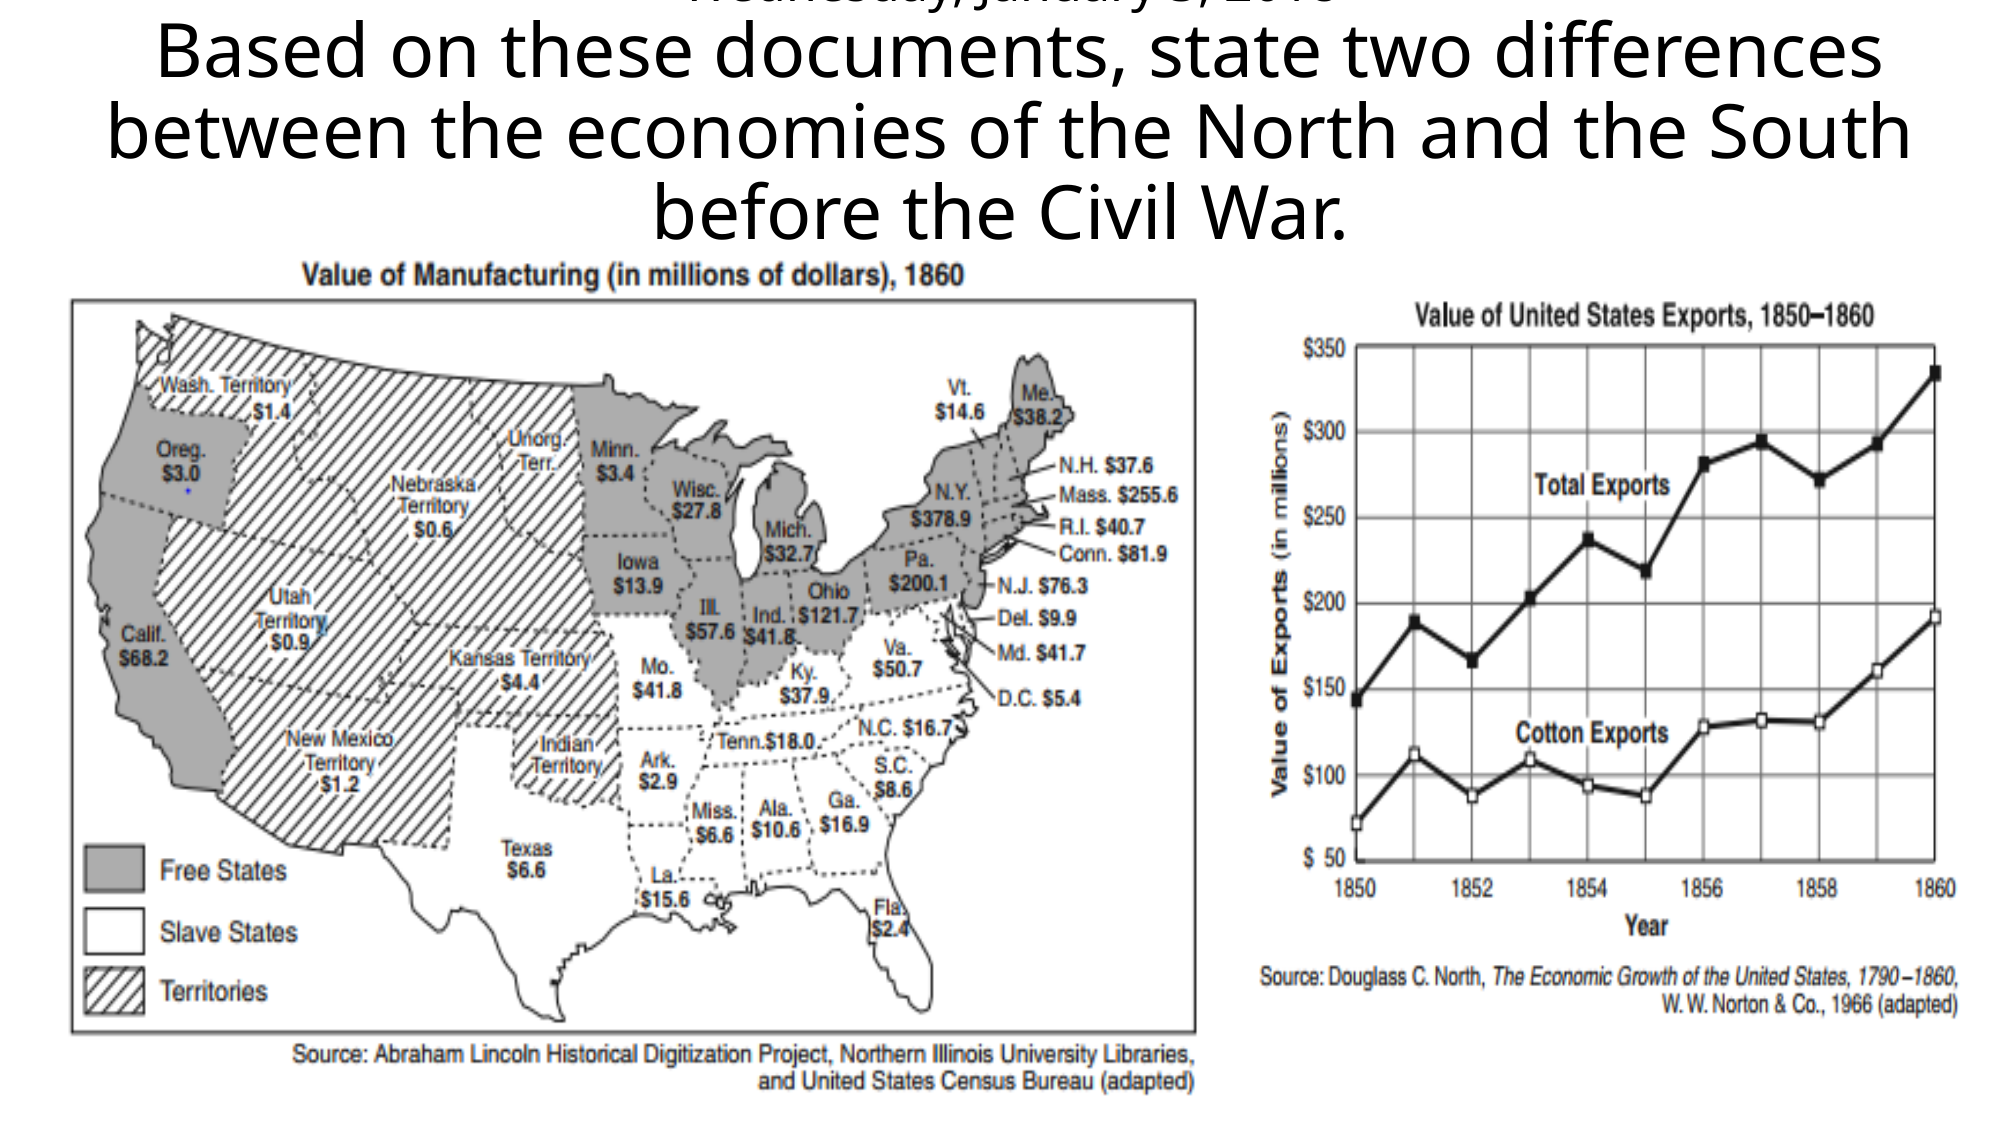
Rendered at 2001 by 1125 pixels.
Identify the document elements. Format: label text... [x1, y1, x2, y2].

picture [21, 246, 1979, 1125]
title Wednesday, January 3, 2018 Based on these documents, state two differences between the economies of the North and the South before the Civil War. [21, 182, 2000, 263]
